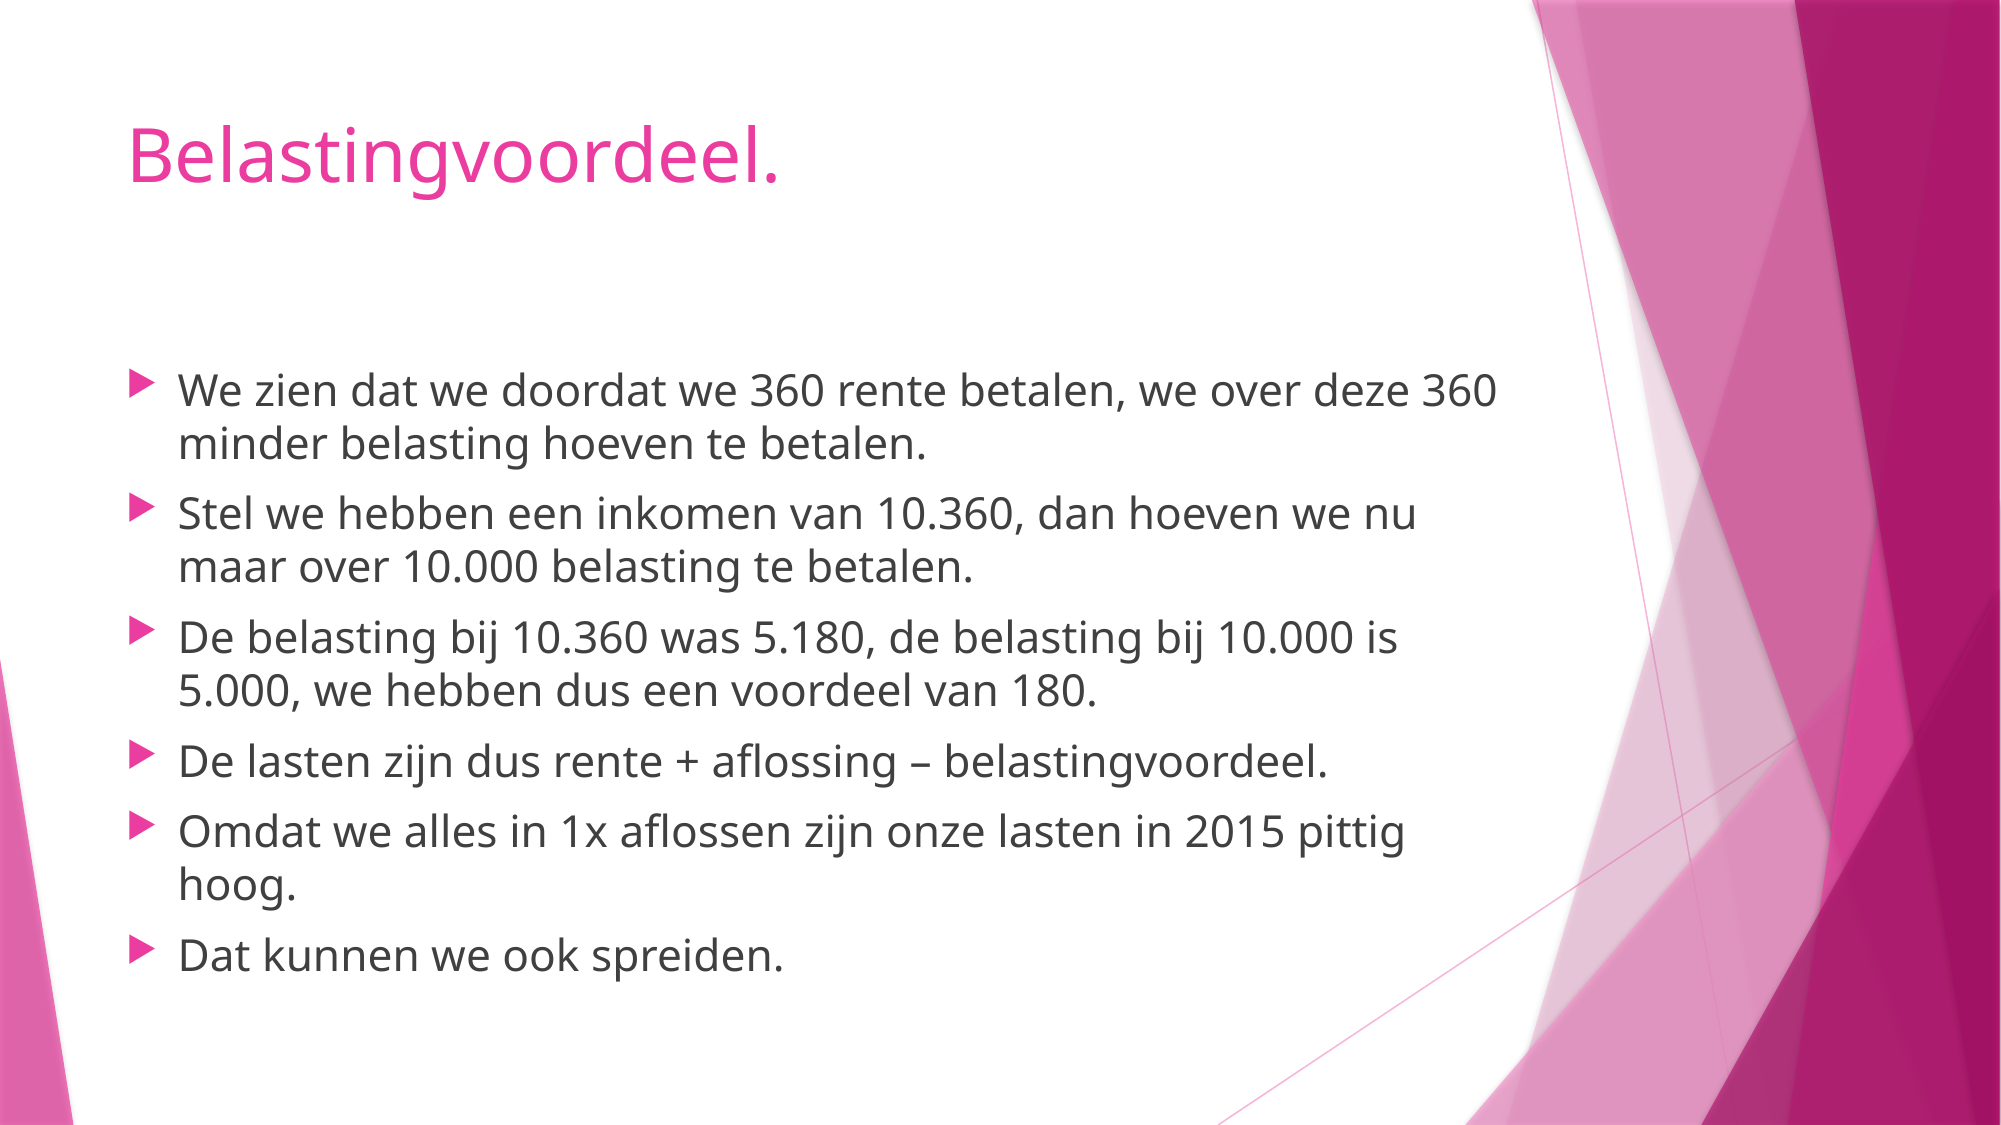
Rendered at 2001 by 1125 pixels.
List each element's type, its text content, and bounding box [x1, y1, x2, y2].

title Belastingvoordeel. [111, 99, 1522, 317]
list We zien dat we doordat we 360 rente betalen, we over deze 360 minder belasting hoeven te betalen. Stel we hebben een inkomen van 10.360, dan hoeven we nu maar over 10.000 belasting te betalen. De belasting bij 10.360 was 5.180, de belasting bij 10.000 is 5.000, we hebben dus een voordeel van 180. De lasten zijn dus rente + aflossing – belastingvoordeel. Omdat we alles in 1x aflossen zijn onze lasten in 2015 pittig hoog. Dat kunnen we ook spreiden. [111, 354, 1522, 992]
